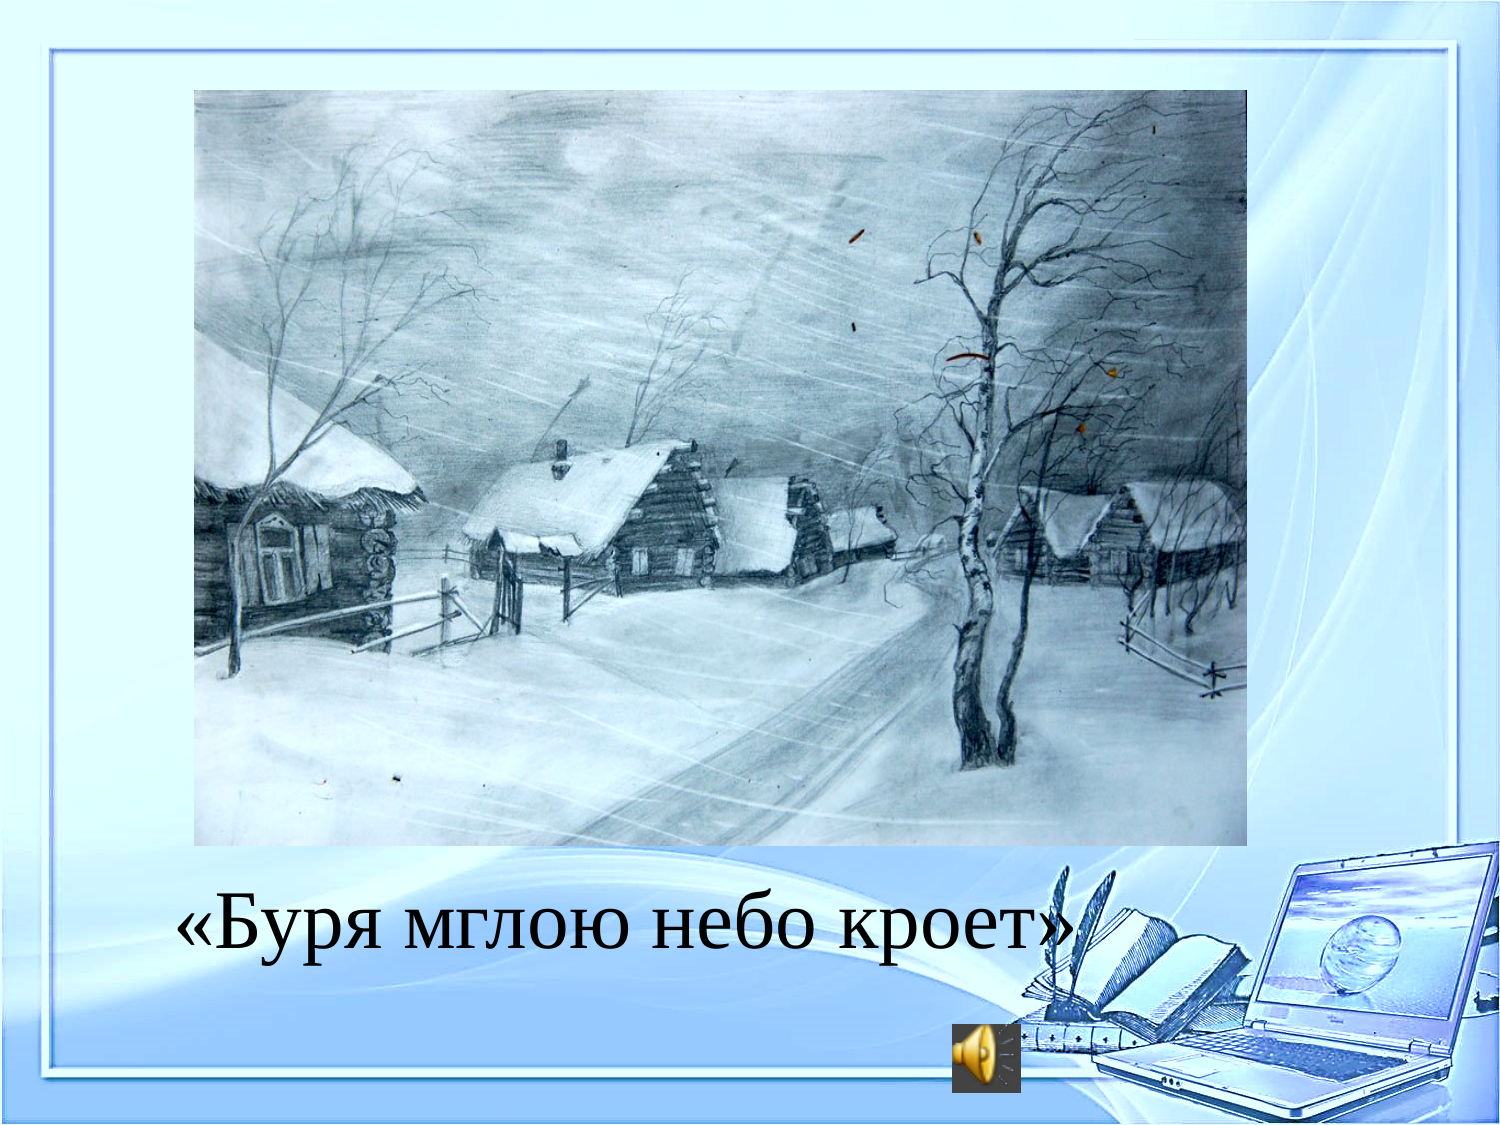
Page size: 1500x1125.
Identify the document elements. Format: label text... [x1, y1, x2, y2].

picture [0, 0, 1500, 1125]
subtitle «Буря мглою небо кроет» [88, 857, 1164, 1048]
